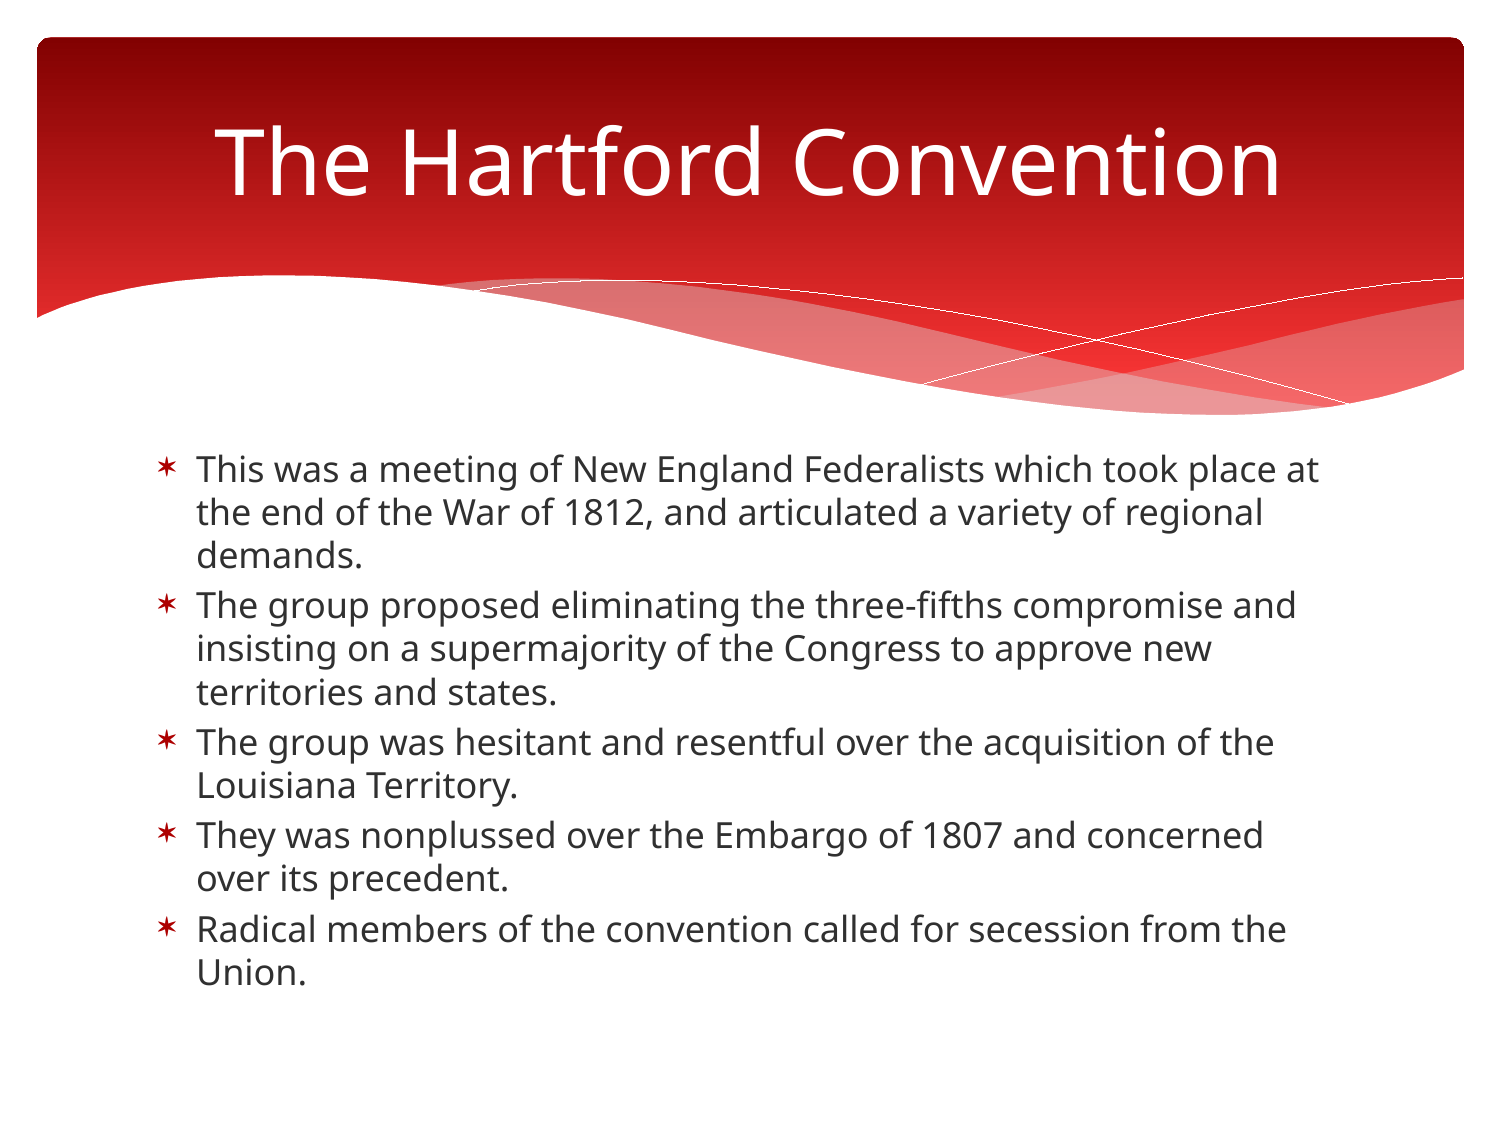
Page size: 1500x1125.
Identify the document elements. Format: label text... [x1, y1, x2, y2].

list This was a meeting of New England Federalists which took place at the end of the War of 1812, and articulated a variety of regional demands. The group proposed eliminating the three-fifths compromise and insisting on a supermajority of the Congress to approve new territories and states. The group was hesitant and resentful over the acquisition of the Louisiana Territory. They was nonplussed over the Embargo of 1807 and concerned over its precedent. Radical members of the convention called for secession from the Union. [143, 438, 1359, 1005]
title The Hartford Convention [75, 55, 1425, 261]
